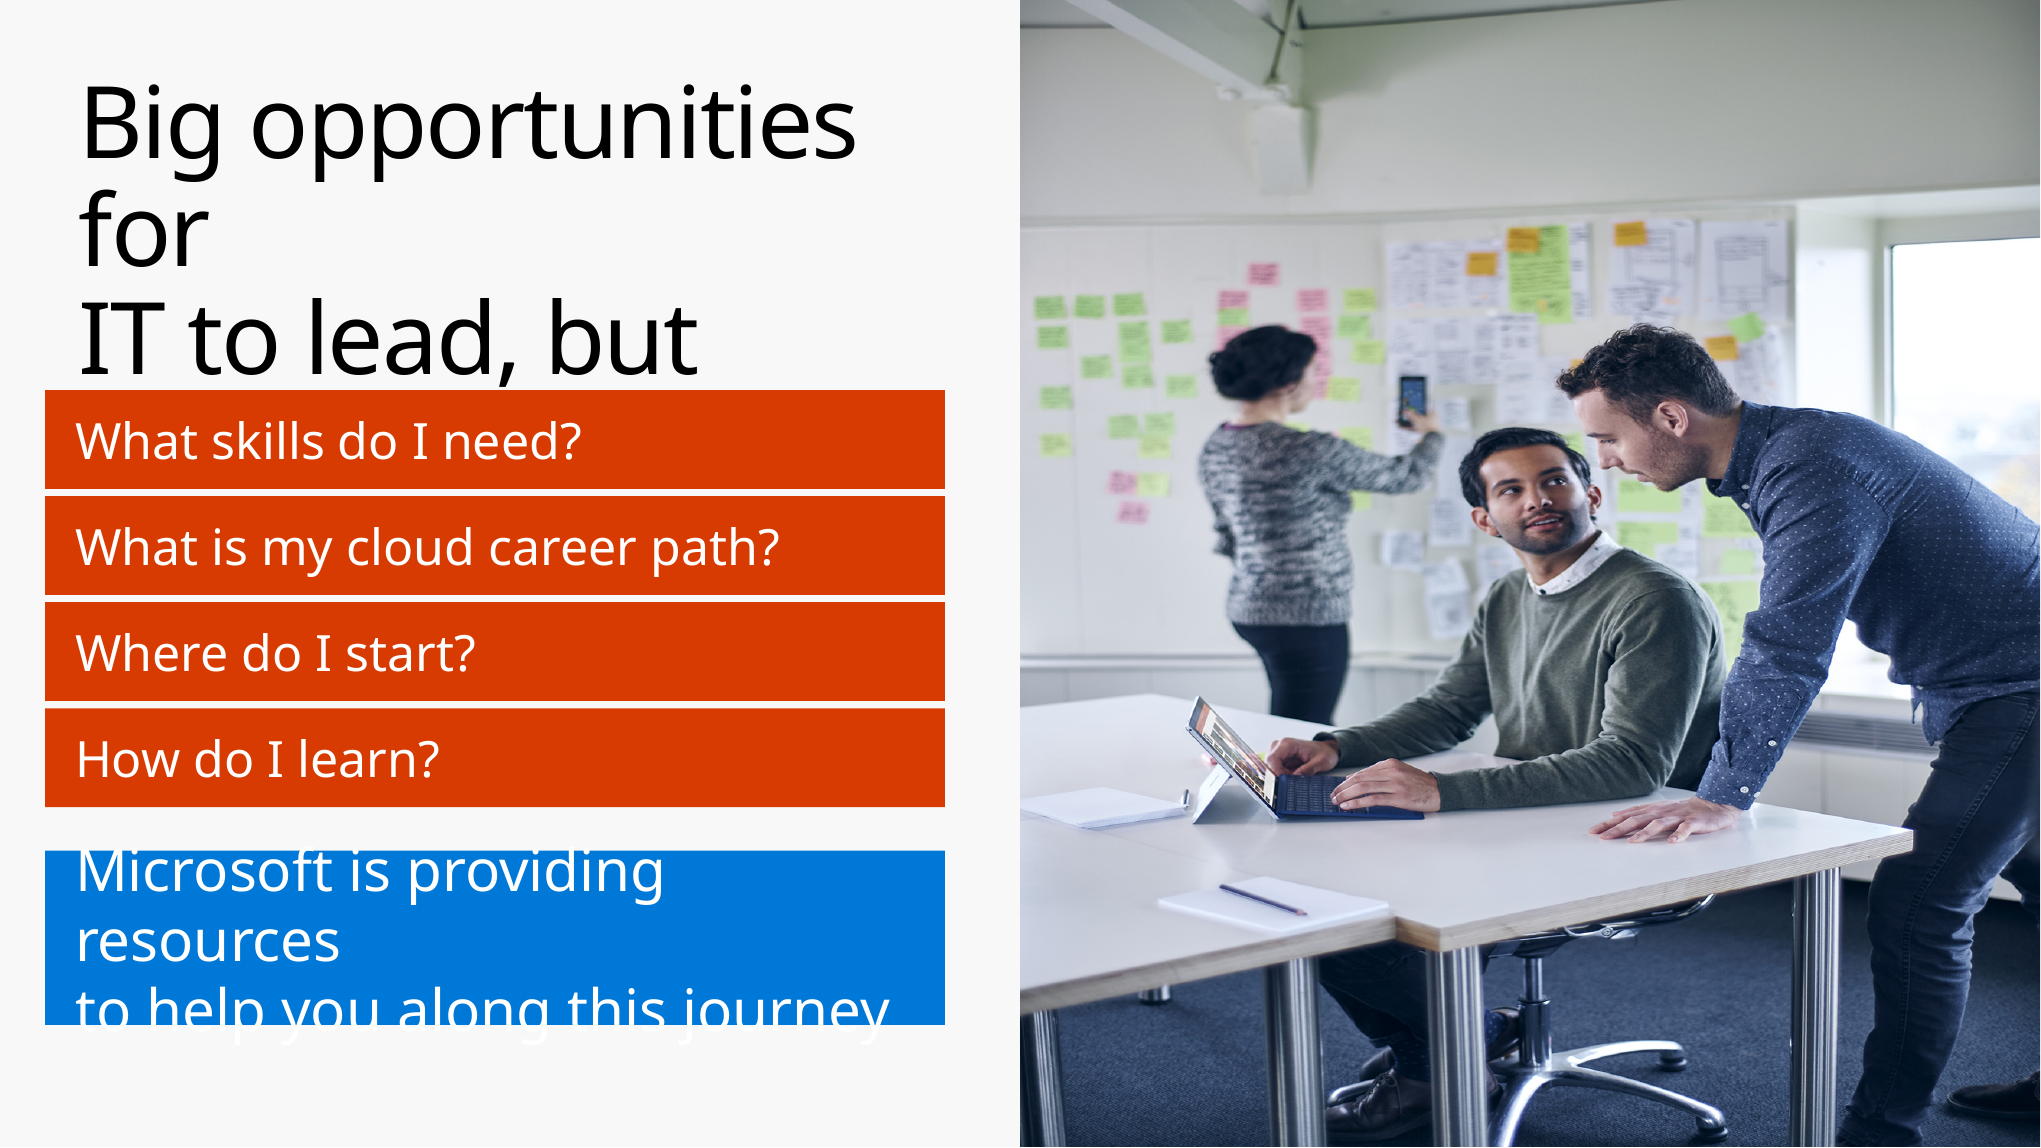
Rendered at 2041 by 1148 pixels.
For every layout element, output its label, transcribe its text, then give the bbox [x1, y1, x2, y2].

picture [1019, 0, 2041, 1148]
title Big opportunities for IT to lead, but how? [49, 48, 949, 316]
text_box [44, 389, 946, 808]
text_box Microsoft is providing resources to help you along this journey [44, 850, 946, 1026]
